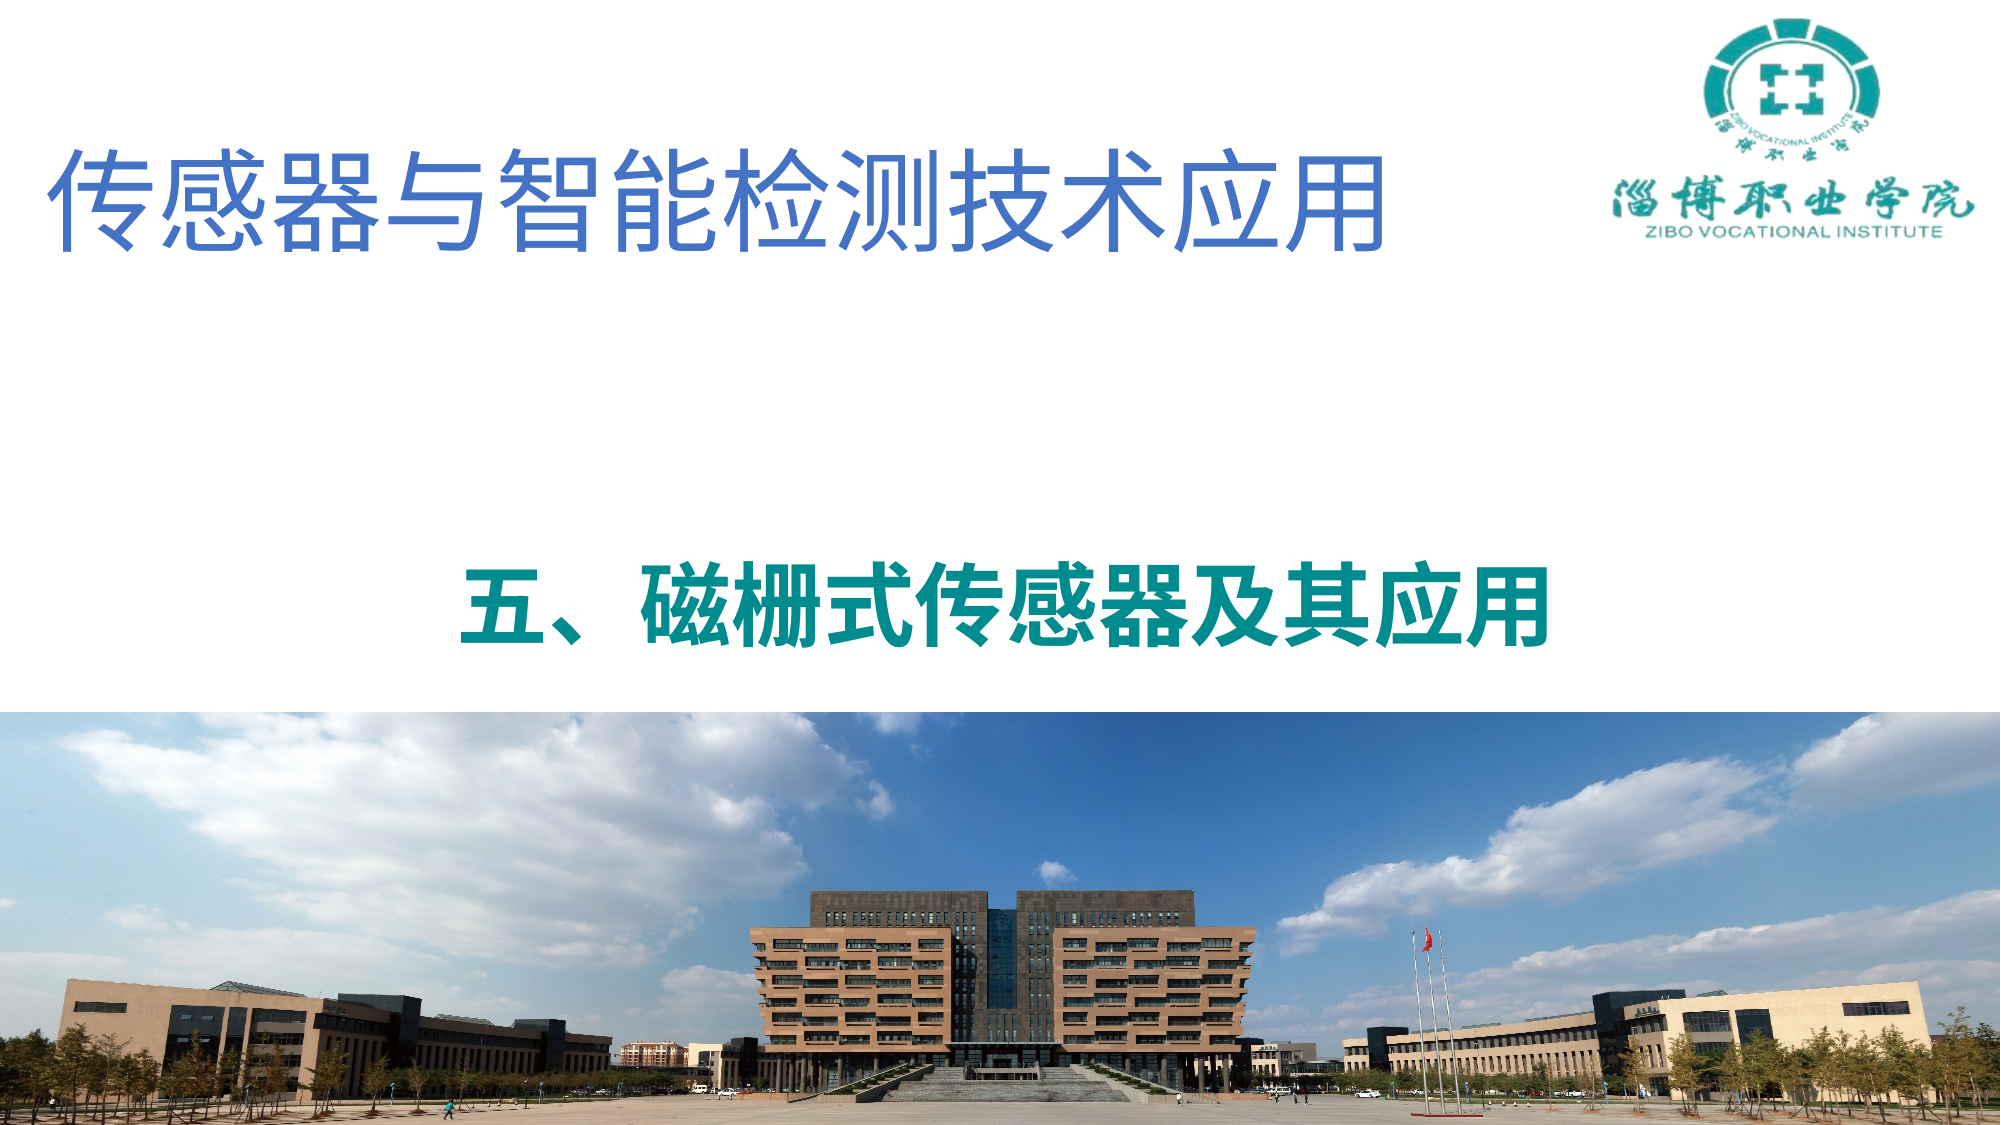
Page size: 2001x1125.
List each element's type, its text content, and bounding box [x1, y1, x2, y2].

picture [0, 712, 2000, 1125]
text_box 五、磁栅式传感器及其应用 [441, 540, 1704, 666]
text_box 传感器与智能检测技术应用 [30, 123, 1411, 274]
picture [1581, 4, 2000, 253]
